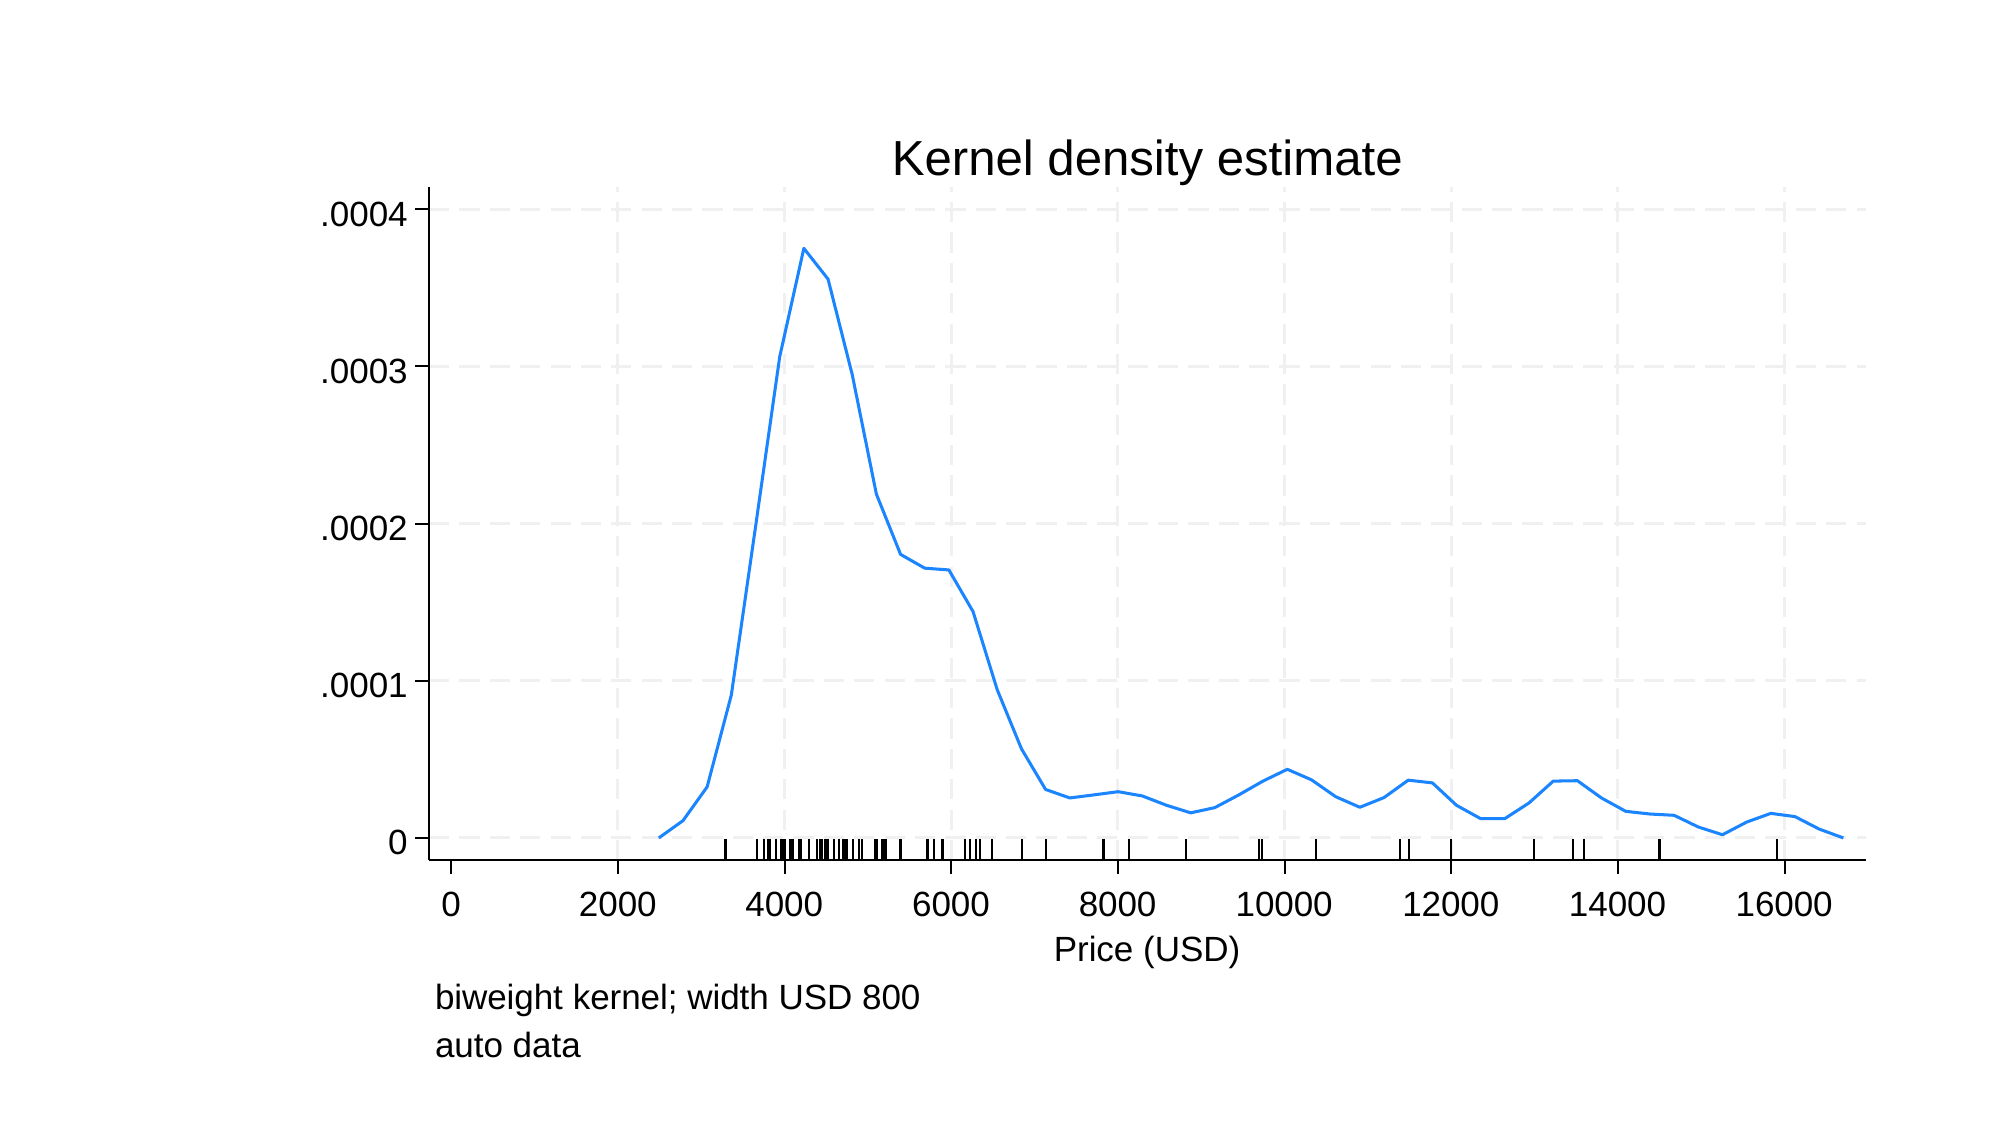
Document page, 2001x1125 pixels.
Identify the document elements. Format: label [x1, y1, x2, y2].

picture [213, 90, 1901, 1103]
